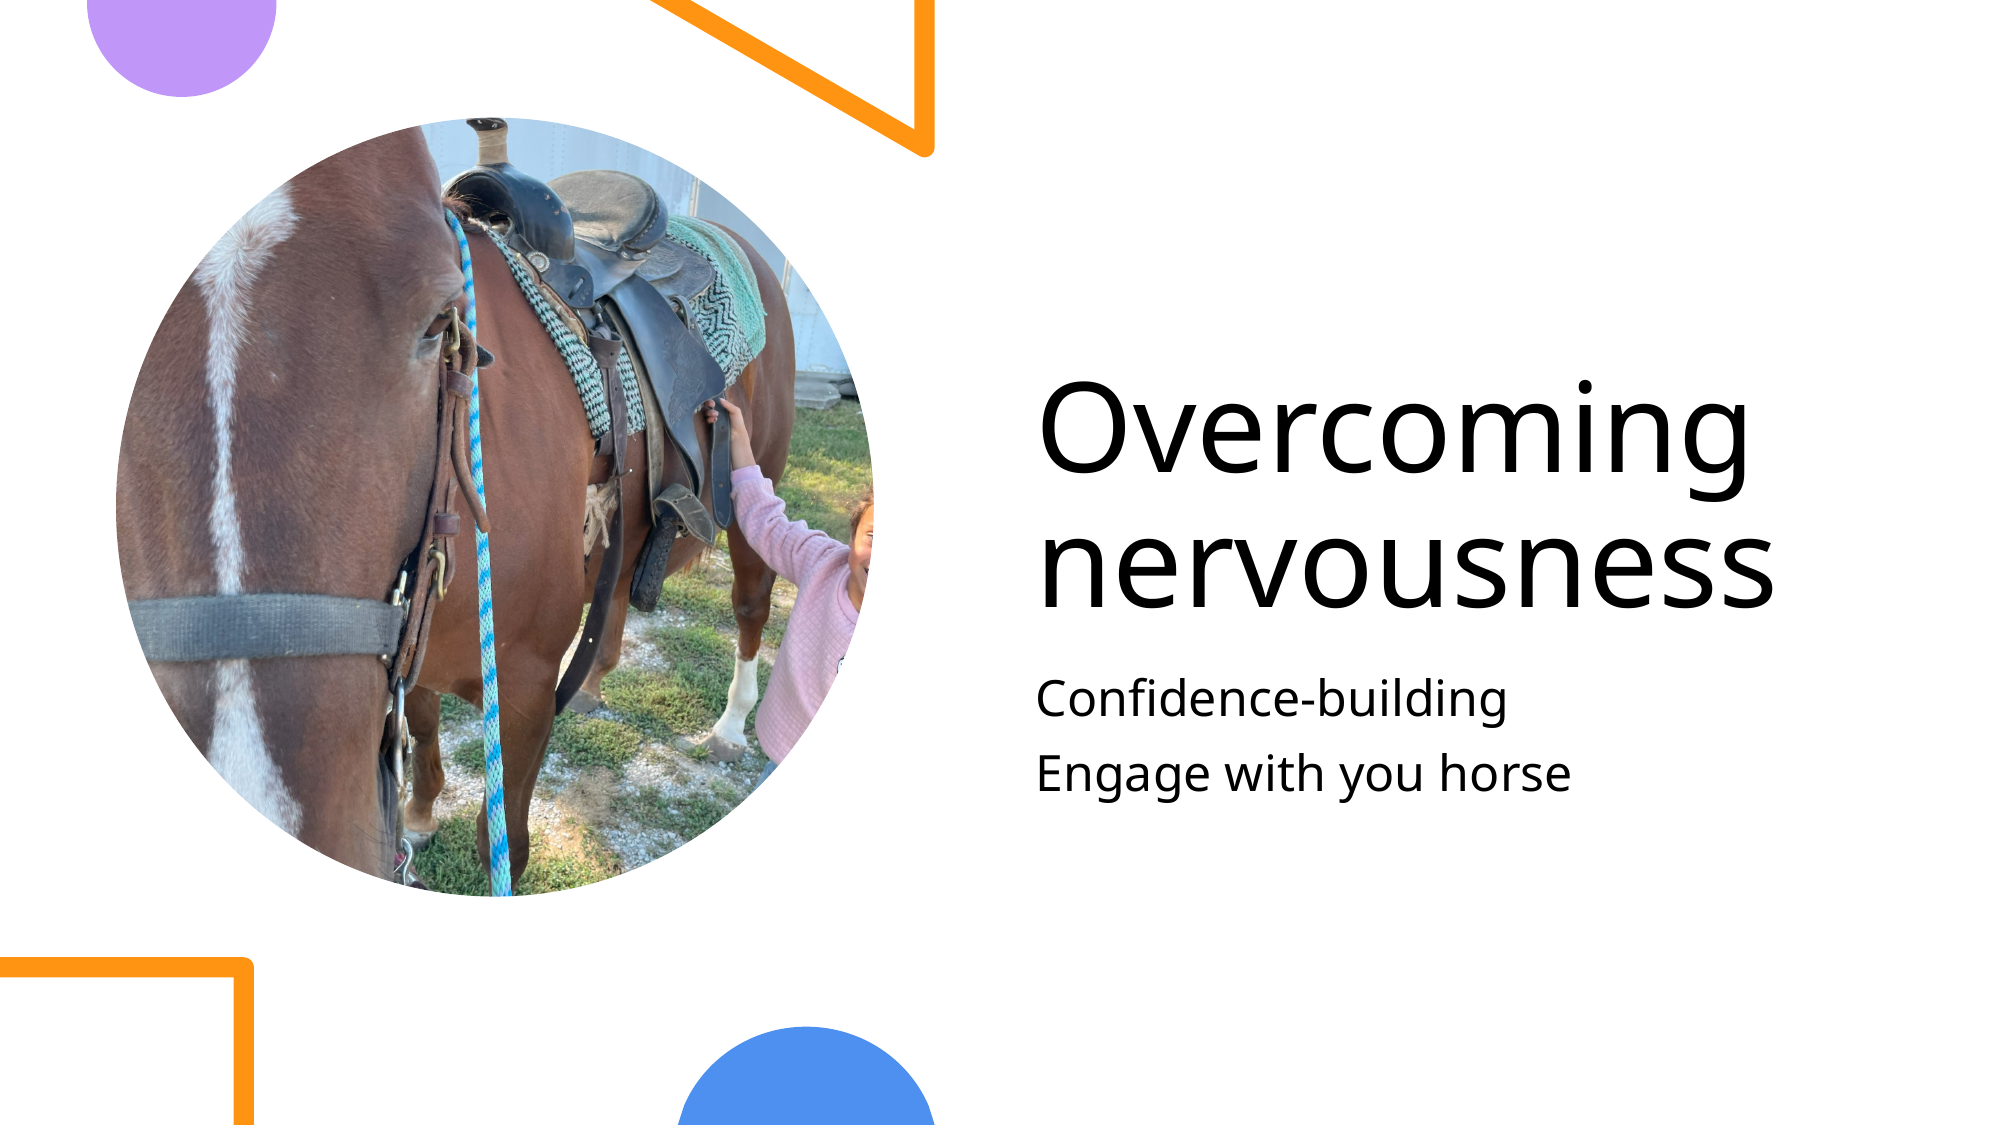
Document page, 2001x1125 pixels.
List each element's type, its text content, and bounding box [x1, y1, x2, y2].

picture [115, 117, 875, 898]
list Confidence-building Engage with you horse [1020, 665, 1925, 1017]
title Overcoming nervousness [1020, 43, 1925, 642]
